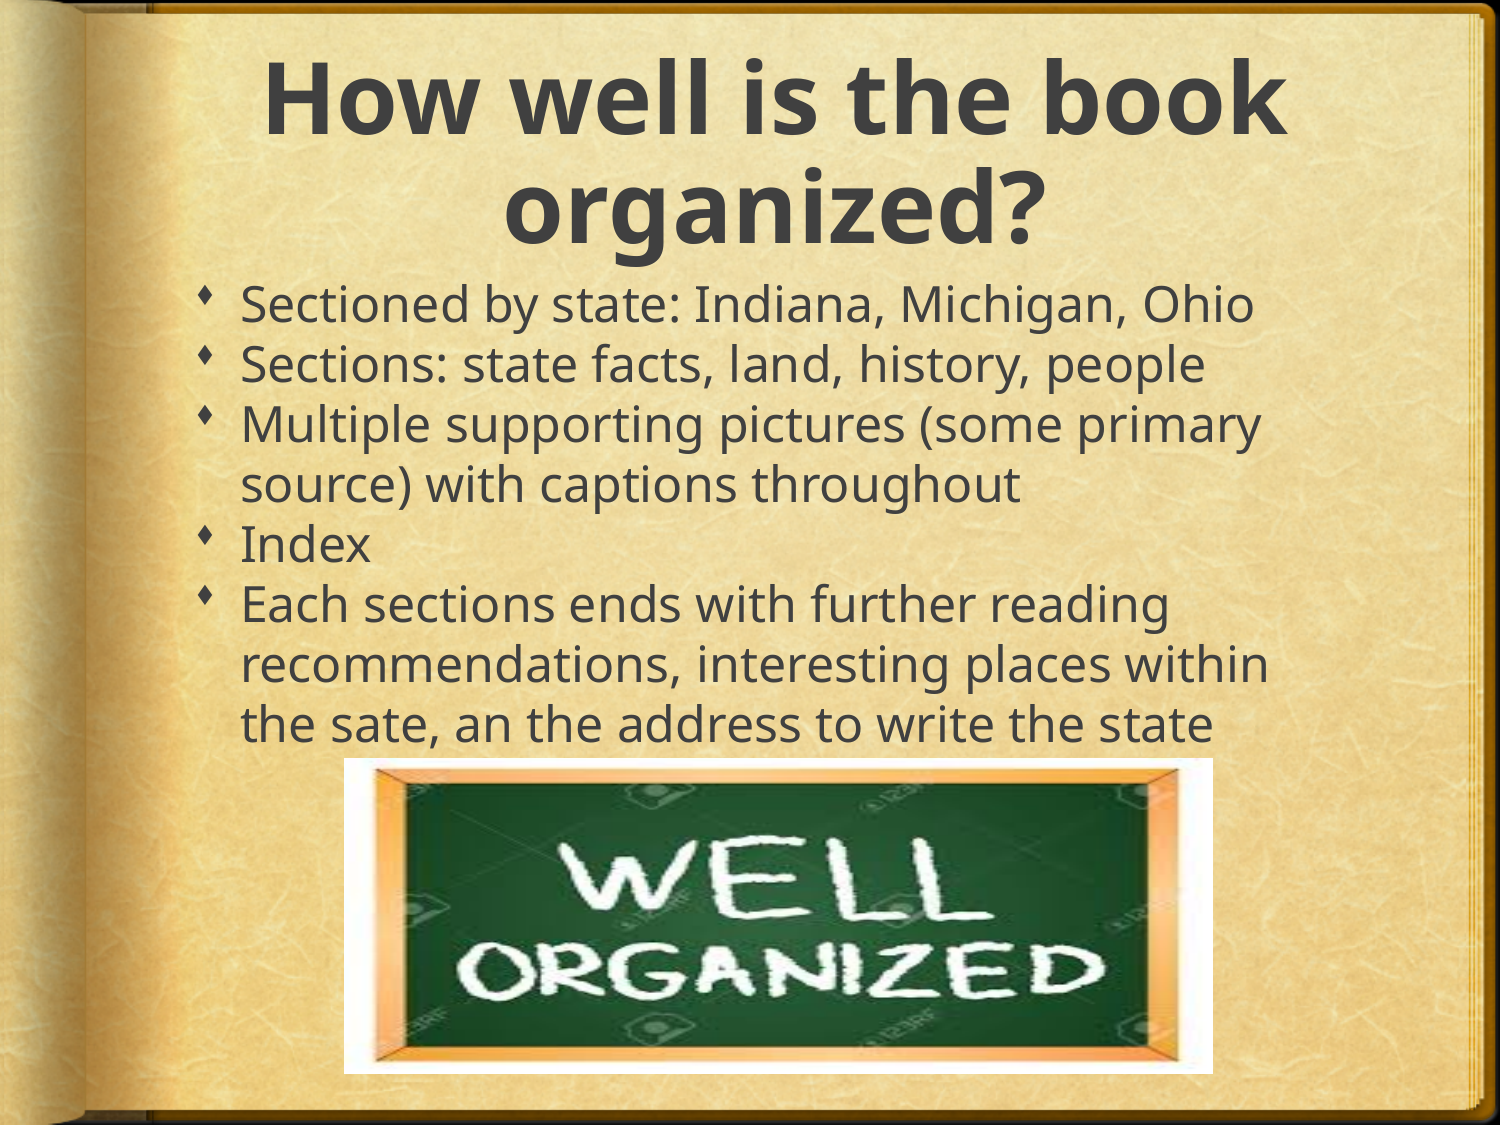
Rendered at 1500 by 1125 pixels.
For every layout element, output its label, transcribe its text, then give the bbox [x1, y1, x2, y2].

list Sectioned by state: Indiana, Michigan, Ohio Sections: state facts, land, history, people Multiple supporting pictures (some primary source) with captions throughout Index Each sections ends with further reading recommendations, interesting places within the sate, an the address to write the state [178, 264, 1372, 1005]
title How well is the book organized? [178, 45, 1372, 264]
picture [0, 0, 1500, 1125]
